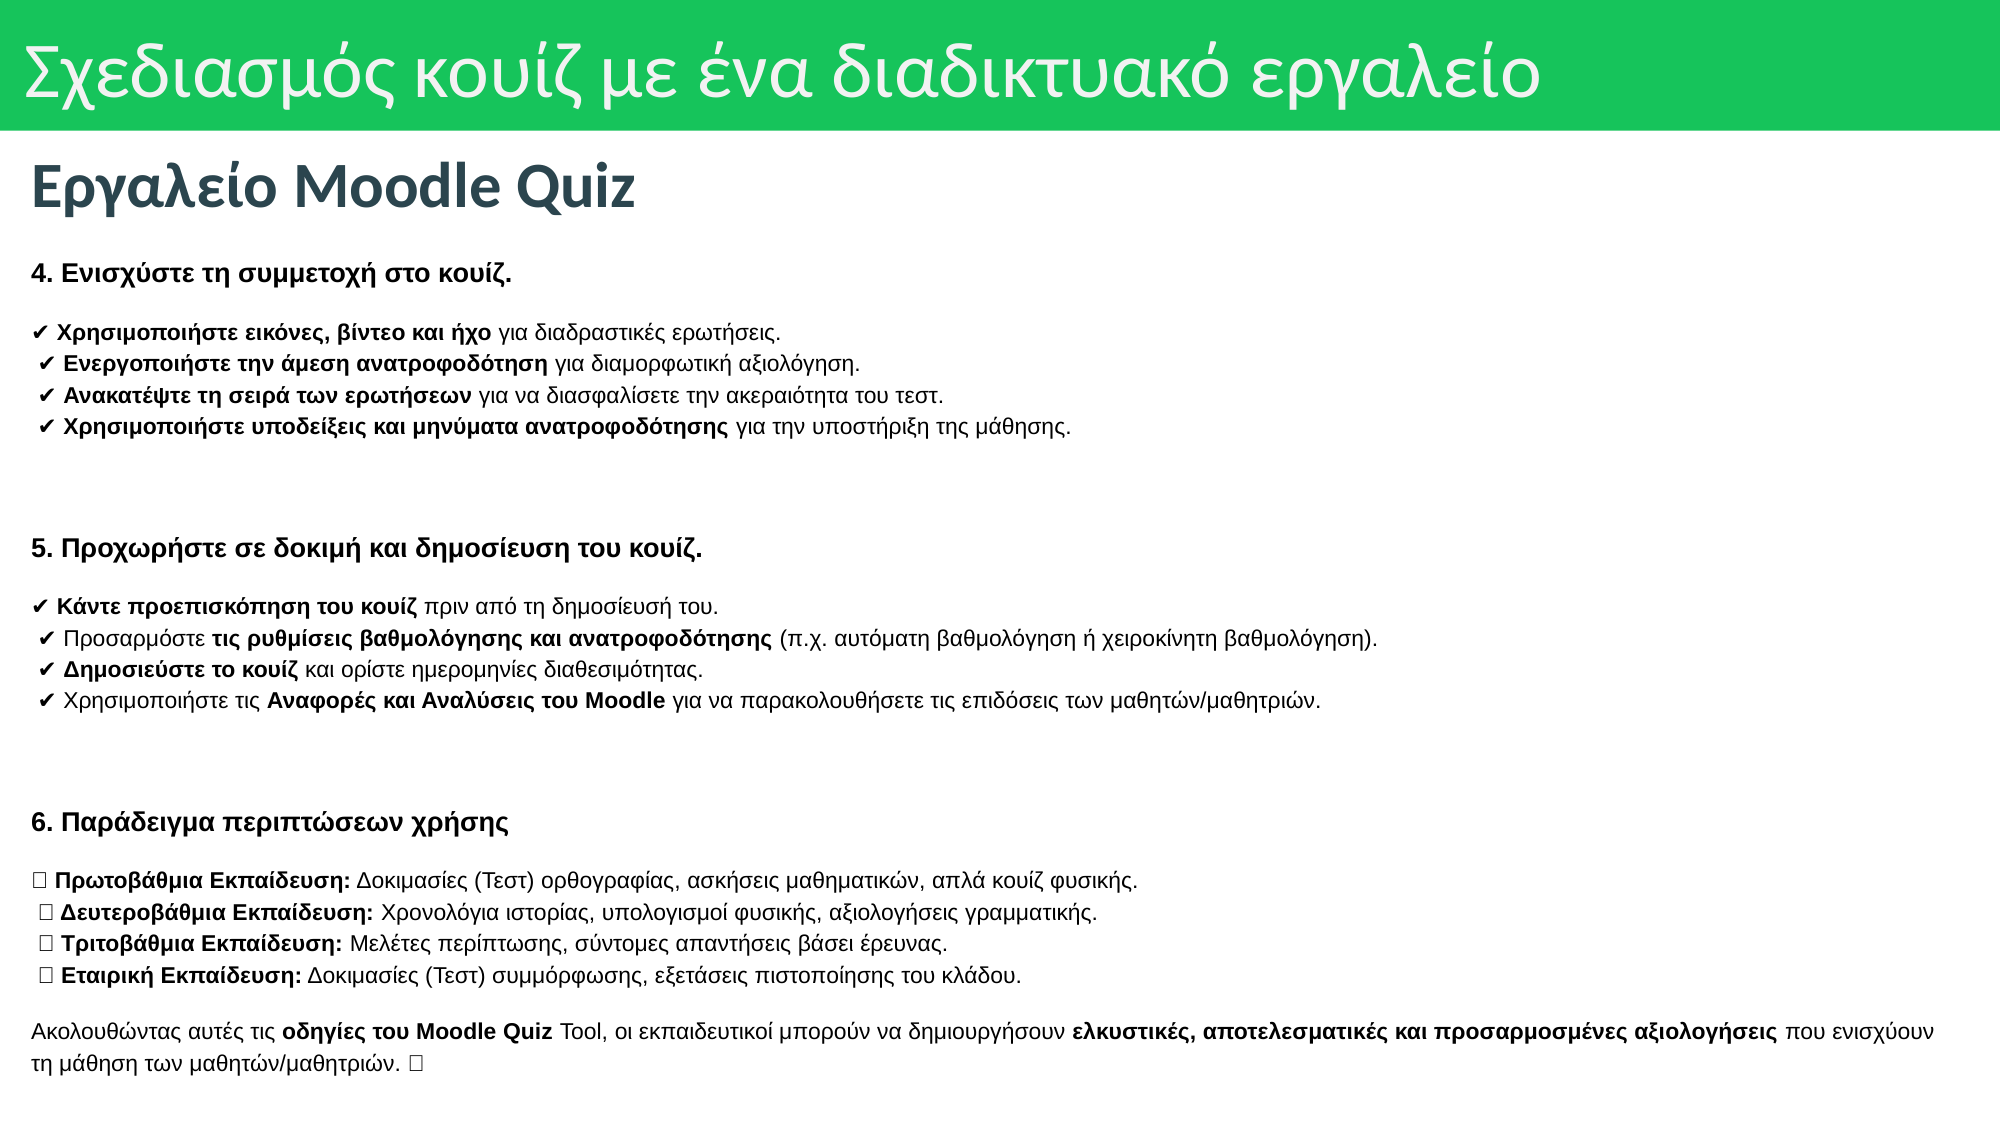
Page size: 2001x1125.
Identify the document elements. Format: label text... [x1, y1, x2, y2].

title Σχεδιασμός κουίζ με ένα διαδικτυακό εργαλείο [16, 13, 1976, 131]
list Εργαλείο Moodle Quiz 4. Ενισχύστε τη συμμετοχή στο κουίζ. ✔ Χρησιμοποιήστε εικόνες, βίντεο και ήχο για διαδραστικές ερωτήσεις. ✔ Ενεργοποιήστε την άμεση ανατροφοδότηση για διαμορφωτική αξιολόγηση. ✔ Ανακατέψτε τη σειρά των ερωτήσεων για να διασφαλίσετε την ακεραιότητα του τεστ. ✔ Χρησιμοποιήστε υποδείξεις και μηνύματα ανατροφοδότησης για την υποστήριξη της μάθησης. 5. Προχωρήστε σε δοκιμή και δημοσίευση του κουίζ. ✔ Κάντε προεπισκόπηση του κουίζ πριν από τη δημοσίευσή του. ✔ Προσαρμόστε τις ρυθμίσεις βαθμολόγησης και ανατροφοδότησης (π.χ. αυτόματη βαθμολόγηση ή χειροκίνητη βαθμολόγηση). ✔ Δημοσιεύστε το κουίζ και ορίστε ημερομηνίες διαθεσιμότητας. ✔ Χρησιμοποιήστε τις Αναφορές και Αναλύσεις του Moodle για να παρακολουθήσετε τις επιδόσεις των μαθητών/μαθητριών. 6. Παράδειγμα περιπτώσεων χρήσης ✅ Πρωτοβάθμια Εκπαίδευση: Δοκιμασίες (Τεστ) ορθογραφίας, ασκήσεις μαθηματικών, απλά κουίζ φυσικής. ✅ Δευτεροβάθμια Εκπαίδευση: Χρονολόγια ιστορίας, υπολογισμοί φυσικής, αξιολογήσεις γραμματικής. ✅ Τριτοβάθμια Εκπαίδευση: Μελέτες περίπτωσης, σύντομες απαντήσεις βάσει έρευνας. ✅ Εταιρική Εκπαίδευση: Δοκιμασίες (Τεστ) συμμόρφωσης, εξετάσεις πιστοποίησης του κλάδου. Ακολουθώντας αυτές τις οδηγίες του Moodle Quiz Tool, οι εκπαιδευτικοί μπορούν να δημιουργήσουν ελκυστικές, αποτελεσματικές και προσαρμοσμένες αξιολογήσεις που ενισχύουν τη μάθηση των μαθητών/μαθητριών. 🚀 [16, 144, 1976, 1108]
